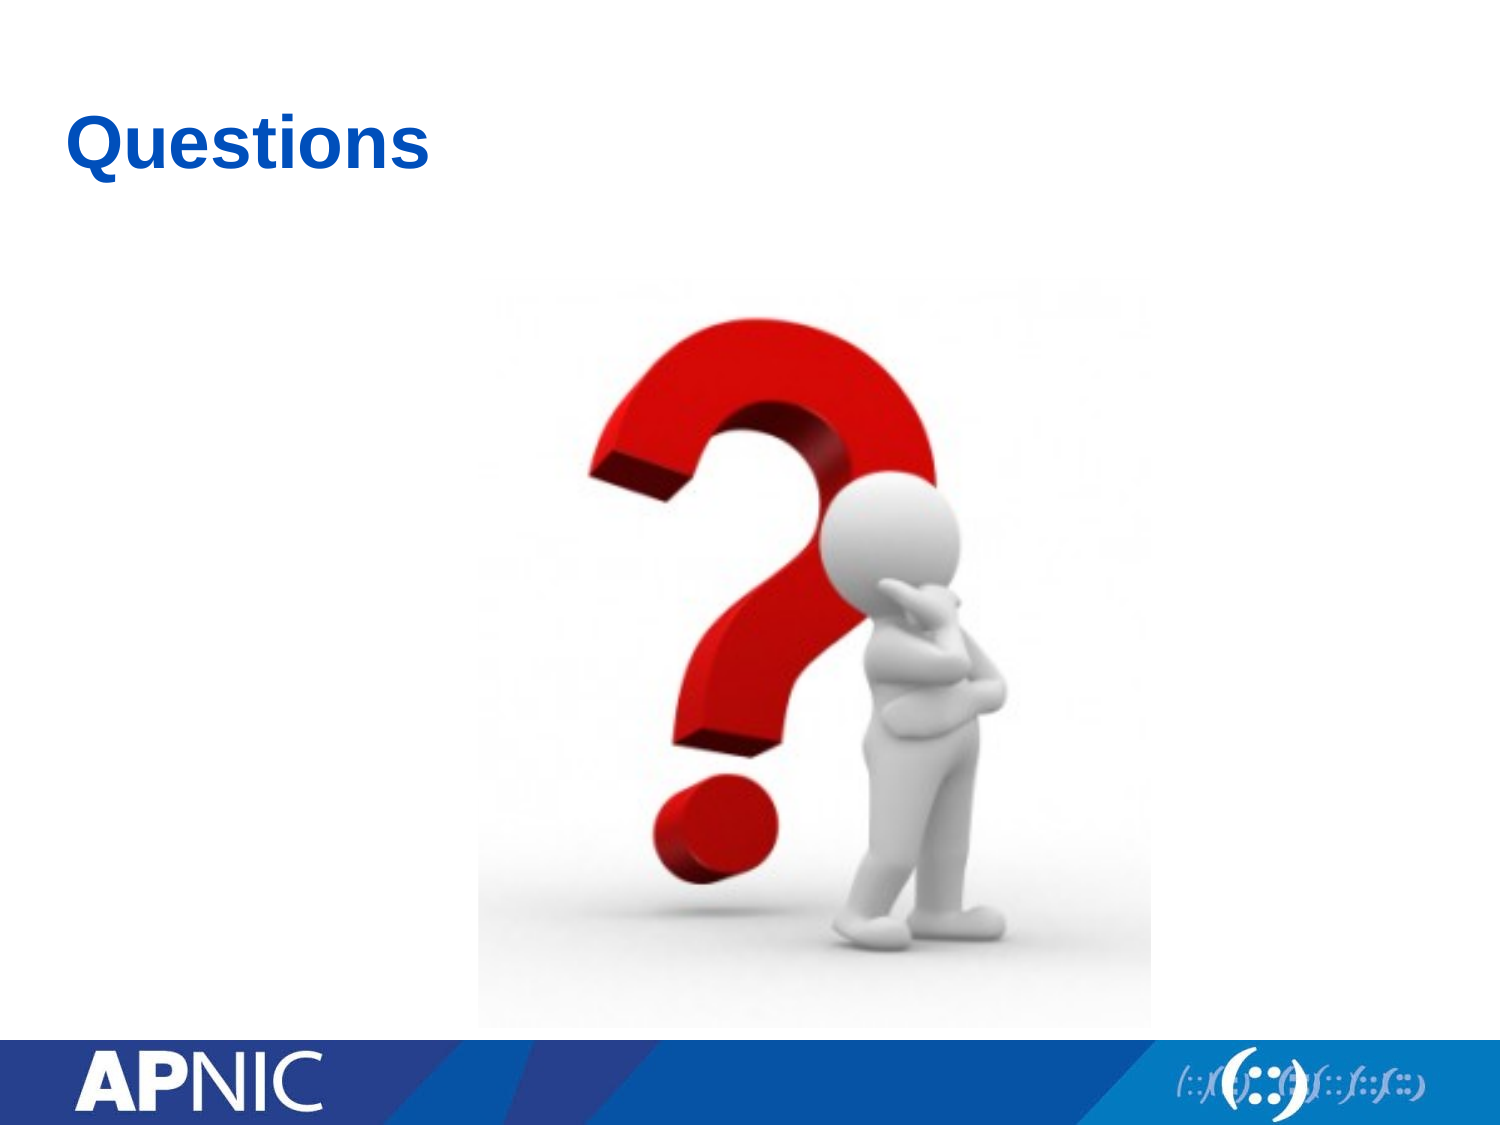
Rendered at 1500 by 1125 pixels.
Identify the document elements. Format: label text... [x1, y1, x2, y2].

title Questions [64, 45, 1436, 233]
picture [0, 1040, 1500, 1125]
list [477, 278, 1152, 1029]
